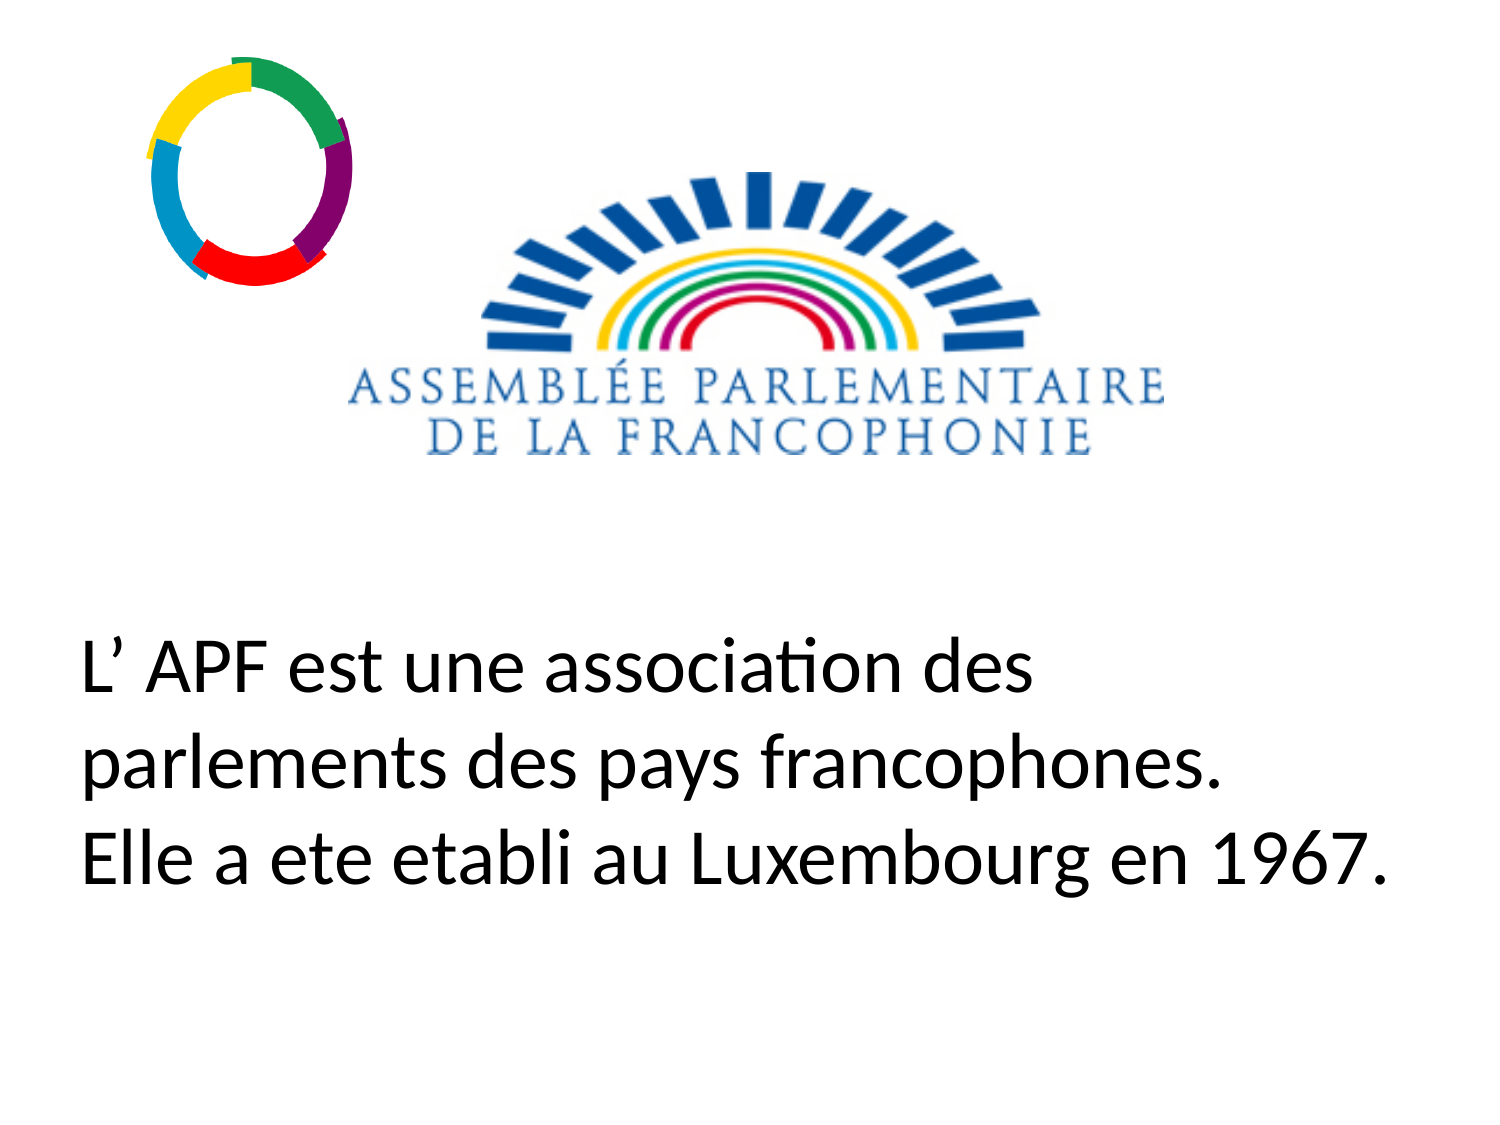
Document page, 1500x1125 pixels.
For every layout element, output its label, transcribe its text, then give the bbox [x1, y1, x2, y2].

picture [17, 0, 1164, 455]
title L’ APF est une association des parlements des pays francophones. Elle a ete etabli au Luxembourg en 1967. [64, 597, 1415, 1012]
